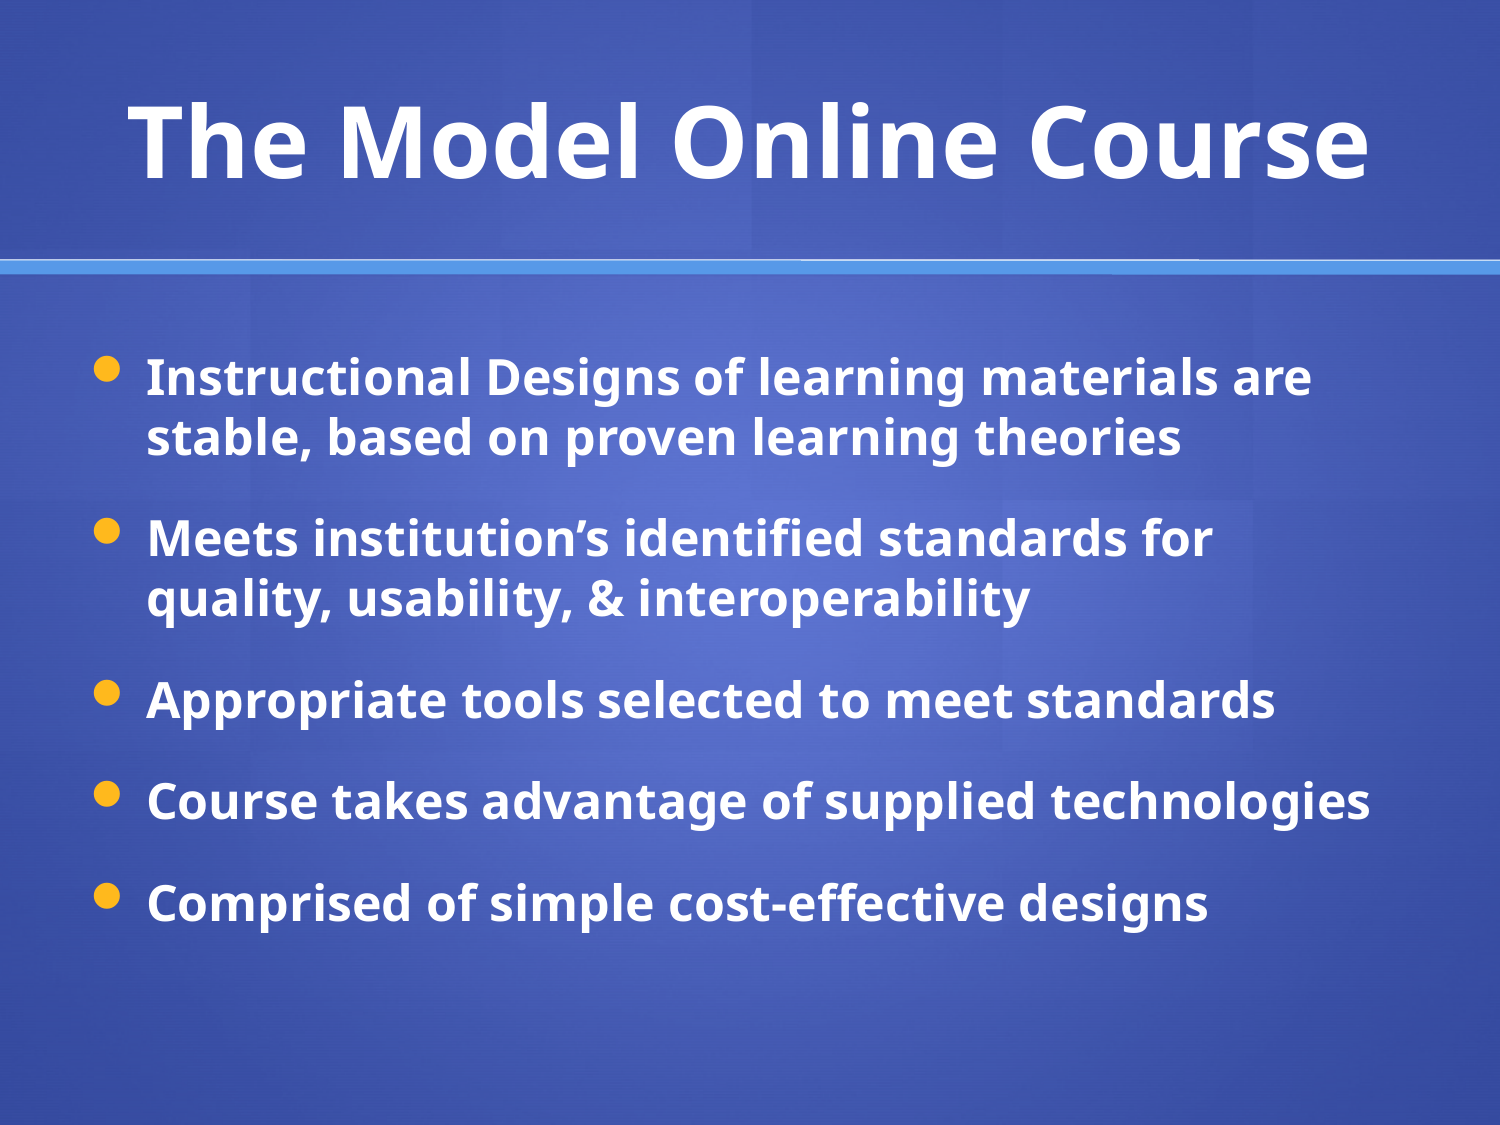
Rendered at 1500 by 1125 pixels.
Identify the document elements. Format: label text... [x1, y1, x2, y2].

title The Model Online Course [75, 45, 1425, 233]
list Instructional Designs of learning materials are stable, based on proven learning theories Meets institution’s identified standards for quality, usability, & interoperability Appropriate tools selected to meet standards Course takes advantage of supplied technologies Comprised of simple cost-effective designs [75, 337, 1425, 988]
